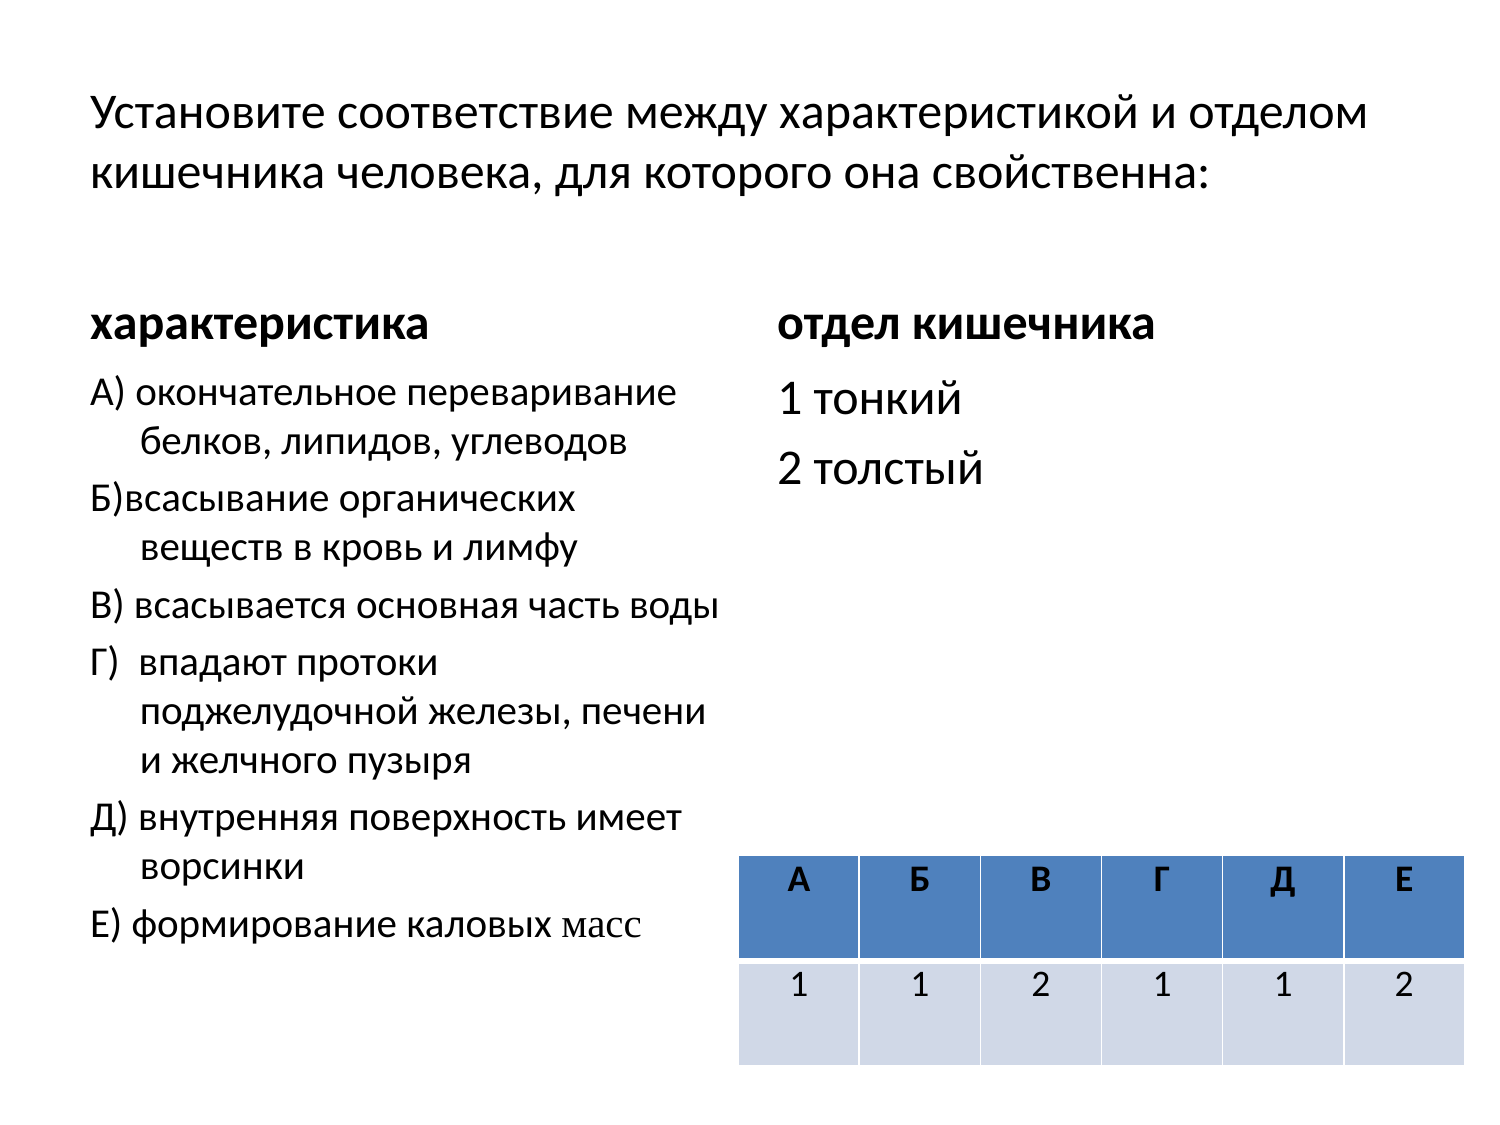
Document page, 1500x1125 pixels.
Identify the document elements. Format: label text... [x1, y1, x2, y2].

table_cell 2 [981, 964, 1101, 1065]
table_header А [739, 856, 858, 958]
table_cell 1 [860, 964, 980, 1065]
list 1 тонкий 2 толстый [761, 356, 1425, 855]
list отдел кишечника [761, 251, 1425, 356]
title Установите соответствие между характеристикой и отделом кишечника человека, для которого она свойственна: [75, 45, 1425, 233]
table_header В [981, 856, 1101, 958]
list А) окончательное переваривание белков, липидов, углеводов Б)всасывание органических веществ в кровь и лимфу В) всасывается основная часть воды Г) впадают протоки поджелудочной железы, печени и желчного пузыря Д) внутренняя поверхность имеет ворсинки Е) формирование каловых масс [75, 356, 738, 1005]
table_header Г [1102, 856, 1222, 958]
table_cell 1 [1223, 964, 1343, 1065]
list характеристика [75, 251, 738, 356]
table_cell 1 [1102, 964, 1222, 1065]
table_header Д [1223, 856, 1343, 958]
table_header Б [860, 856, 980, 958]
table_cell 2 [1345, 964, 1464, 1065]
table_cell 1 [739, 964, 858, 1065]
table_header Е [1345, 856, 1464, 958]
